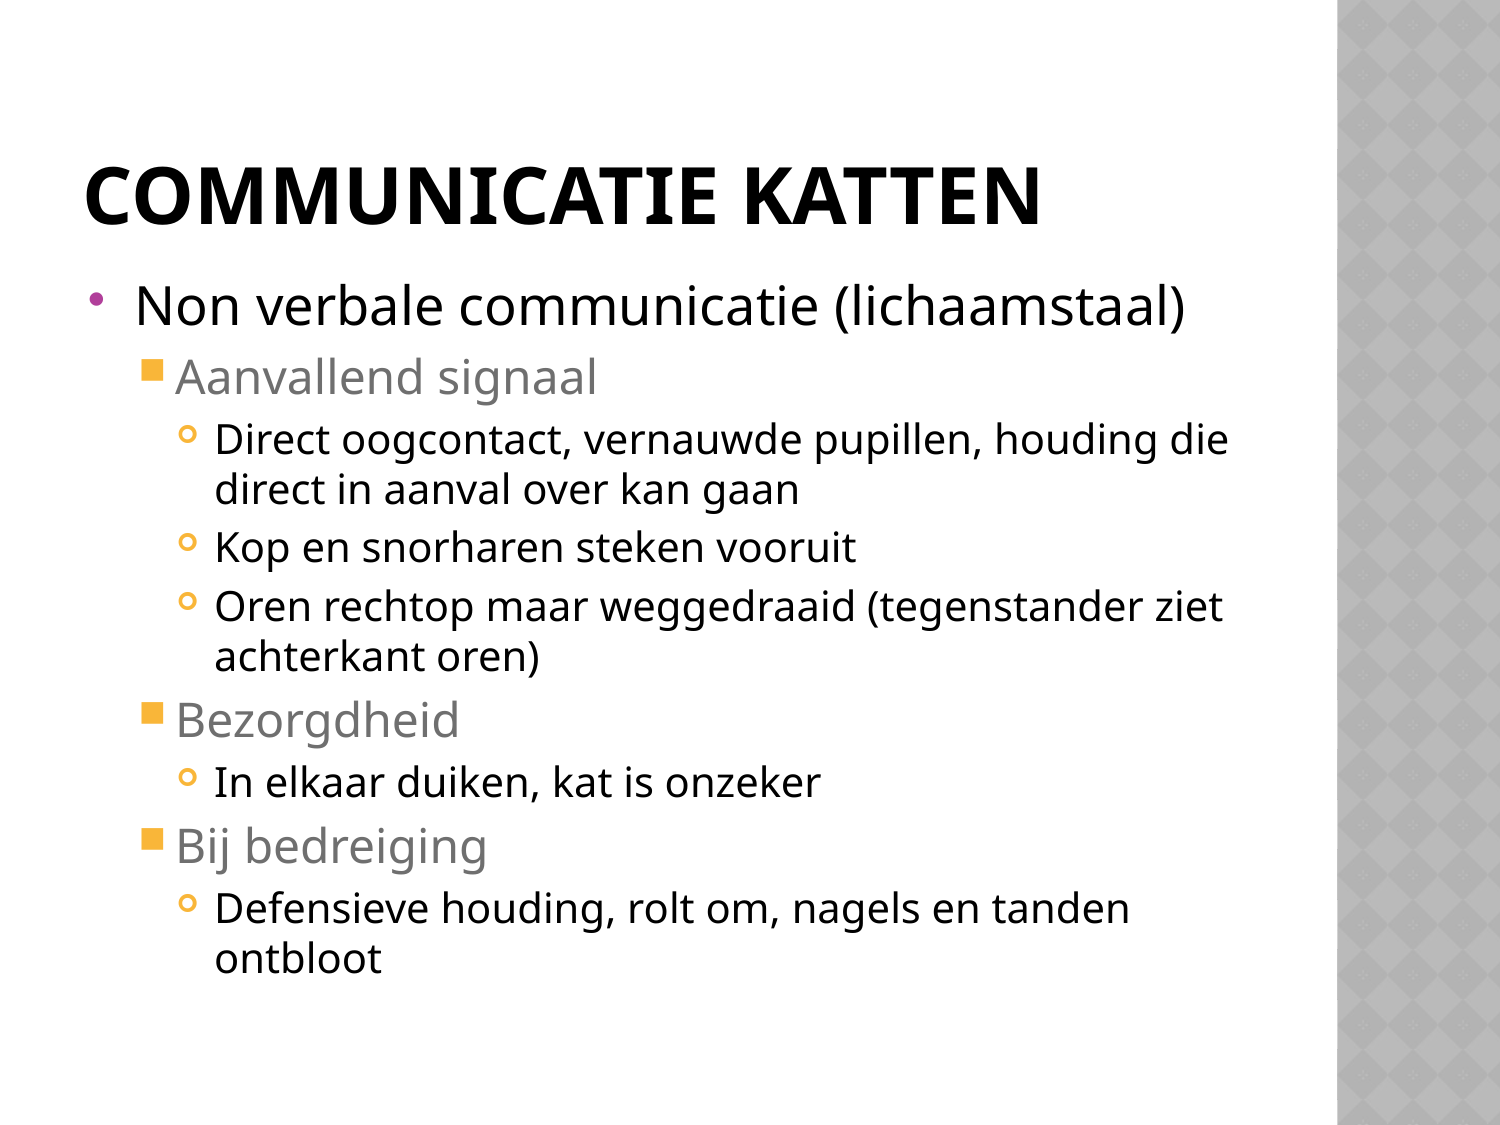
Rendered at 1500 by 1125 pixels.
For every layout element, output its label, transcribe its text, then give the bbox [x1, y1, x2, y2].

title Communicatie katten [75, 52, 1263, 240]
list Non verbale communicatie (lichaamstaal) Aanvallend signaal Direct oogcontact, vernauwde pupillen, houding die direct in aanval over kan gaan Kop en snorharen steken vooruit Oren rechtop maar weggedraaid (tegenstander ziet achterkant oren) Bezorgdheid In elkaar duiken, kat is onzeker Bij bedreiging Defensieve houding, rolt om, nagels en tanden ontbloot [75, 264, 1263, 1059]
